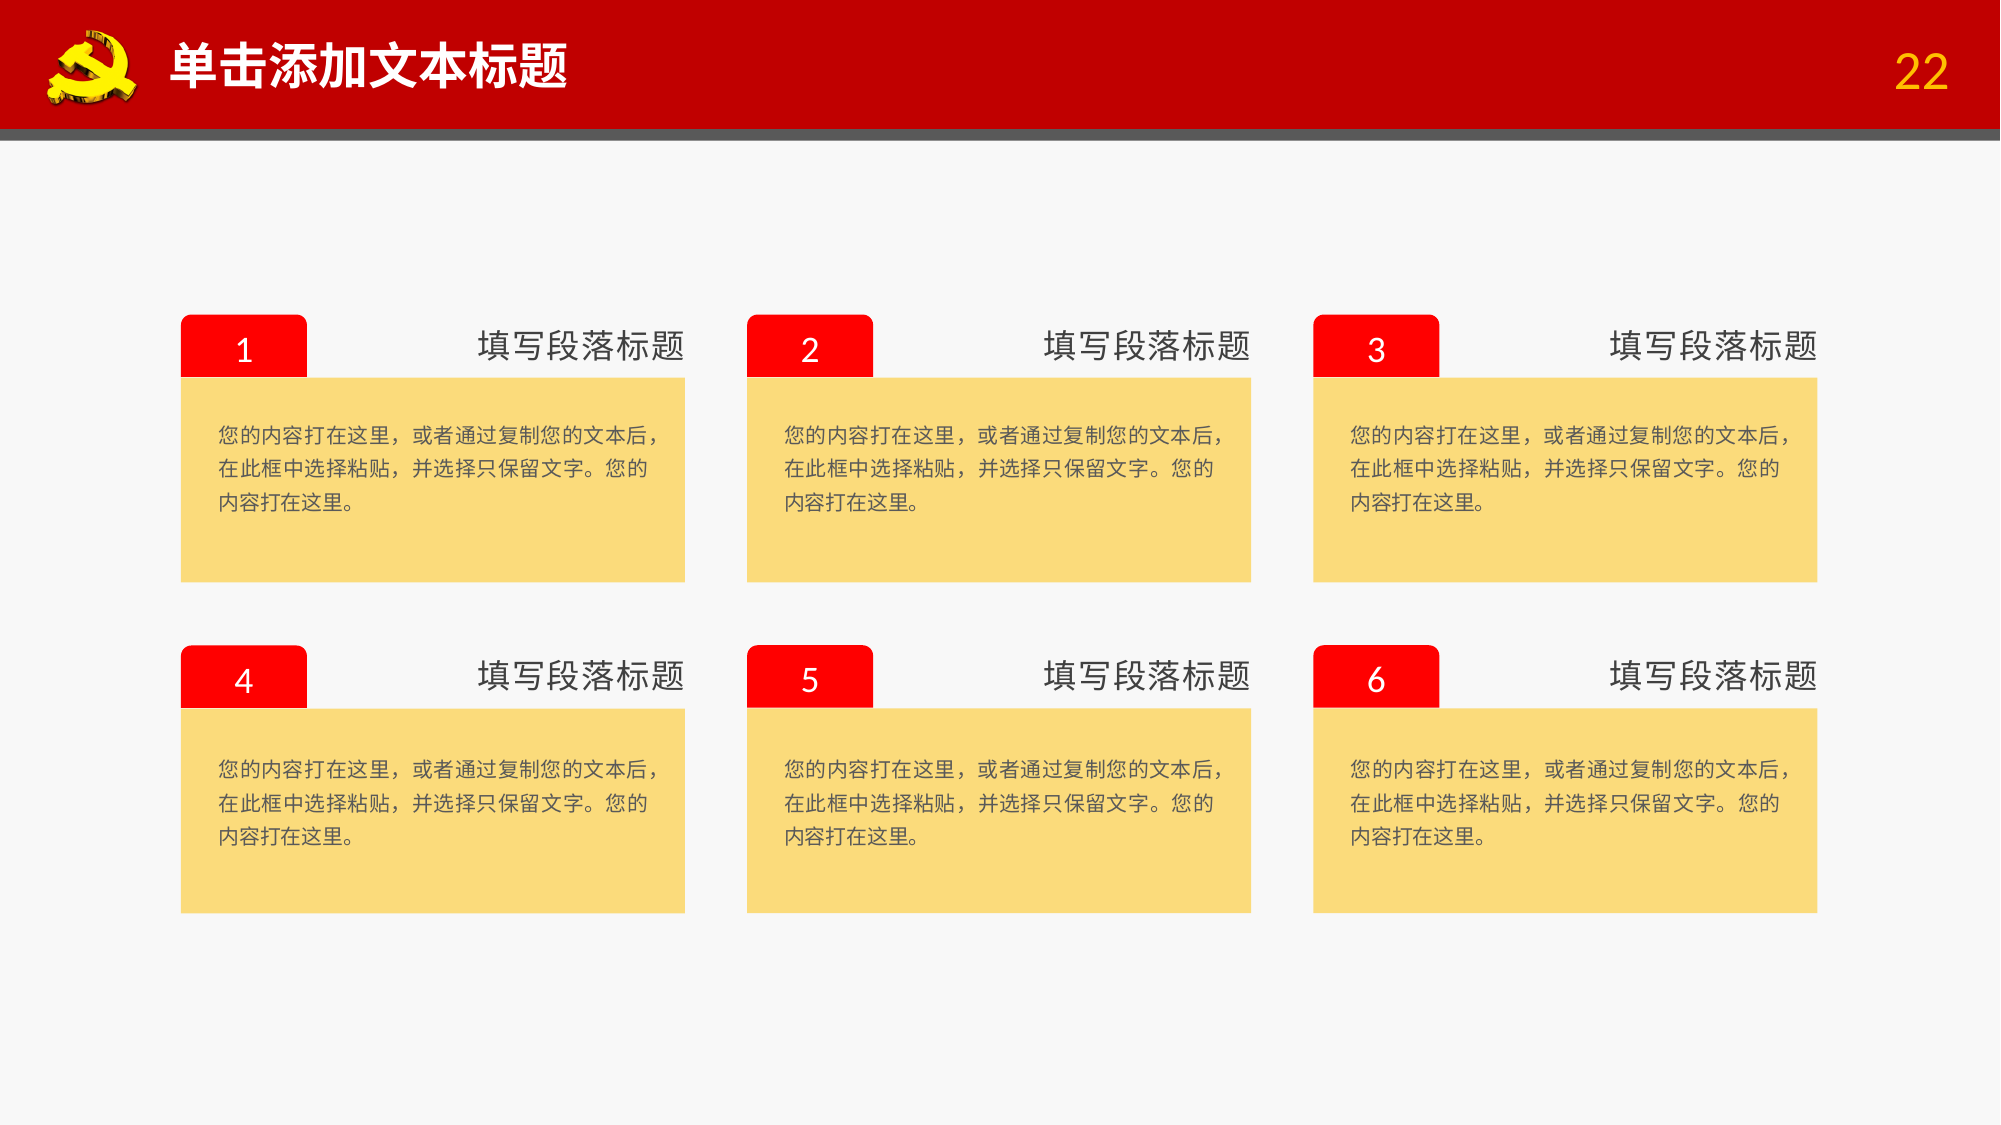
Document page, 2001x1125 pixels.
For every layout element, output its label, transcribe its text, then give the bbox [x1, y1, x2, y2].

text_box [1313, 314, 1818, 583]
text_box [0, 2, 2000, 130]
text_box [1313, 645, 1818, 914]
picture [39, 23, 144, 112]
text_box [0, 142, 2000, 1125]
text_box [747, 645, 1252, 914]
text_box 单击添加文本标题 [153, 27, 584, 102]
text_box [747, 314, 1252, 583]
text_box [180, 645, 685, 914]
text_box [180, 314, 685, 583]
text_box [0, 130, 2000, 142]
text_box [1886, 37, 1958, 98]
